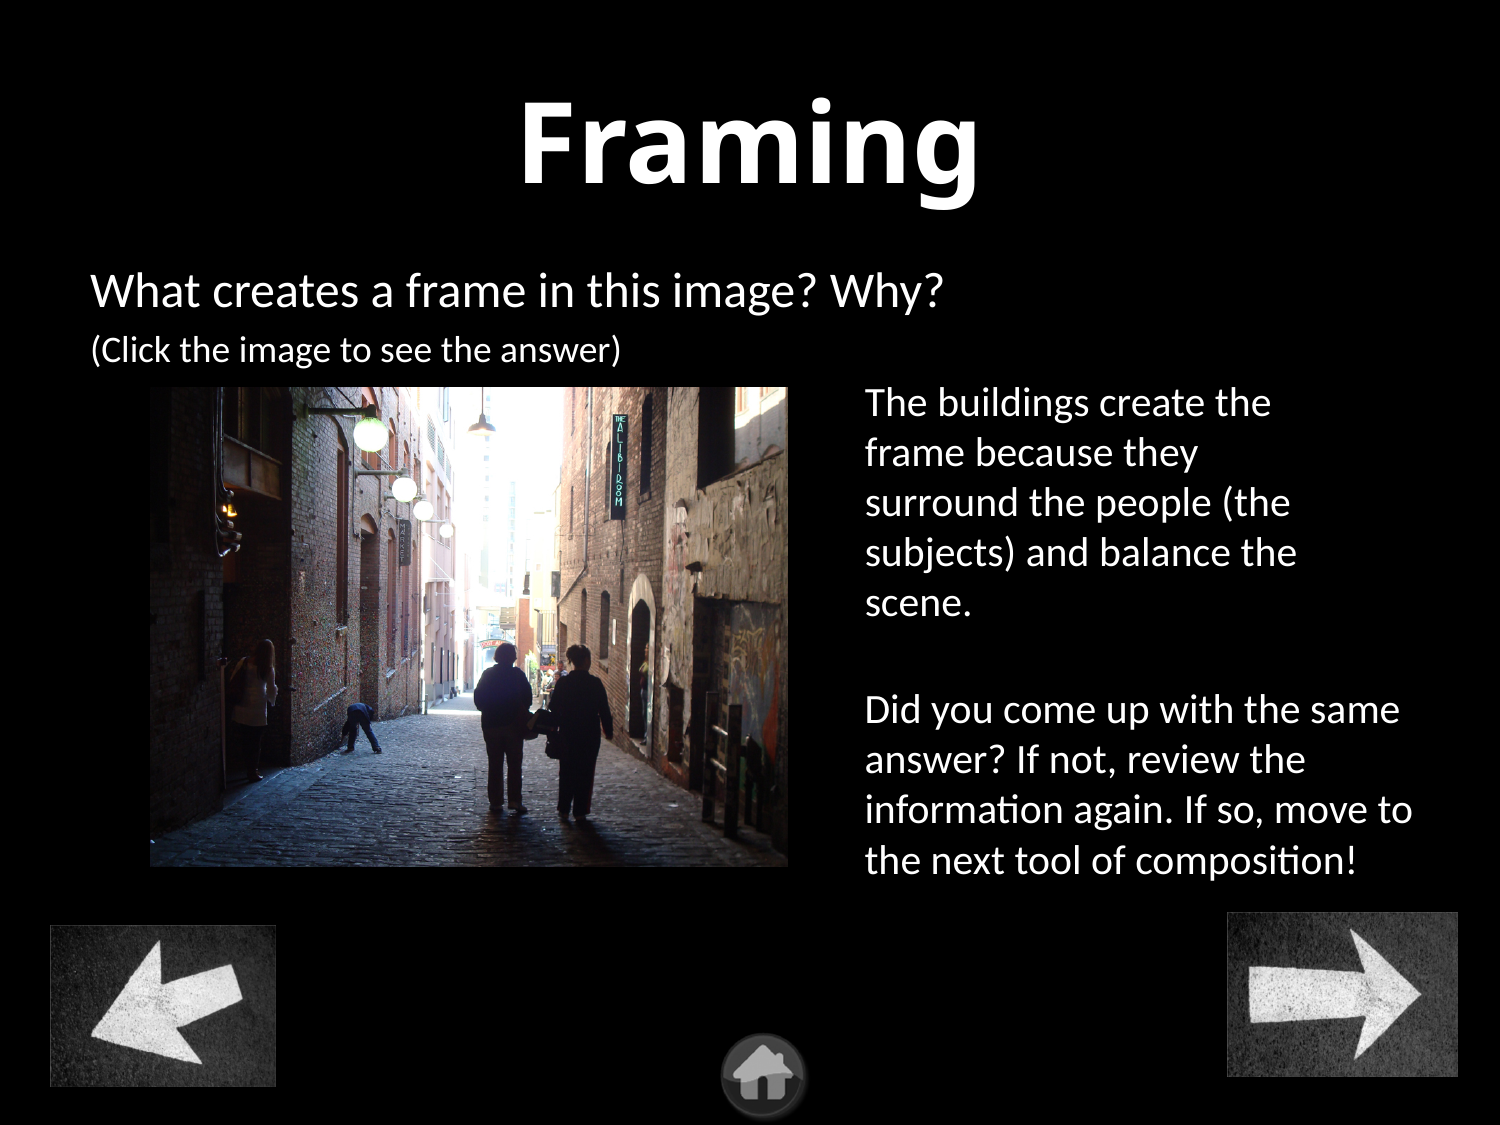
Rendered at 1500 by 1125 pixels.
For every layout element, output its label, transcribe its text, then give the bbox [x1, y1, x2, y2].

picture [149, 387, 788, 868]
text_box Did you come up with the same answer? If not, review the information again. If so, move to the next tool of composition! [849, 674, 1438, 935]
text_box The buildings create the frame because they surround the people (the subjects) and balance the scene. [849, 367, 1338, 633]
picture [51, 926, 276, 1087]
title Framing [75, 45, 1425, 233]
list What creates a frame in this image? Why? (Click the image to see the answer) [75, 249, 1013, 388]
picture [1228, 913, 1458, 1077]
